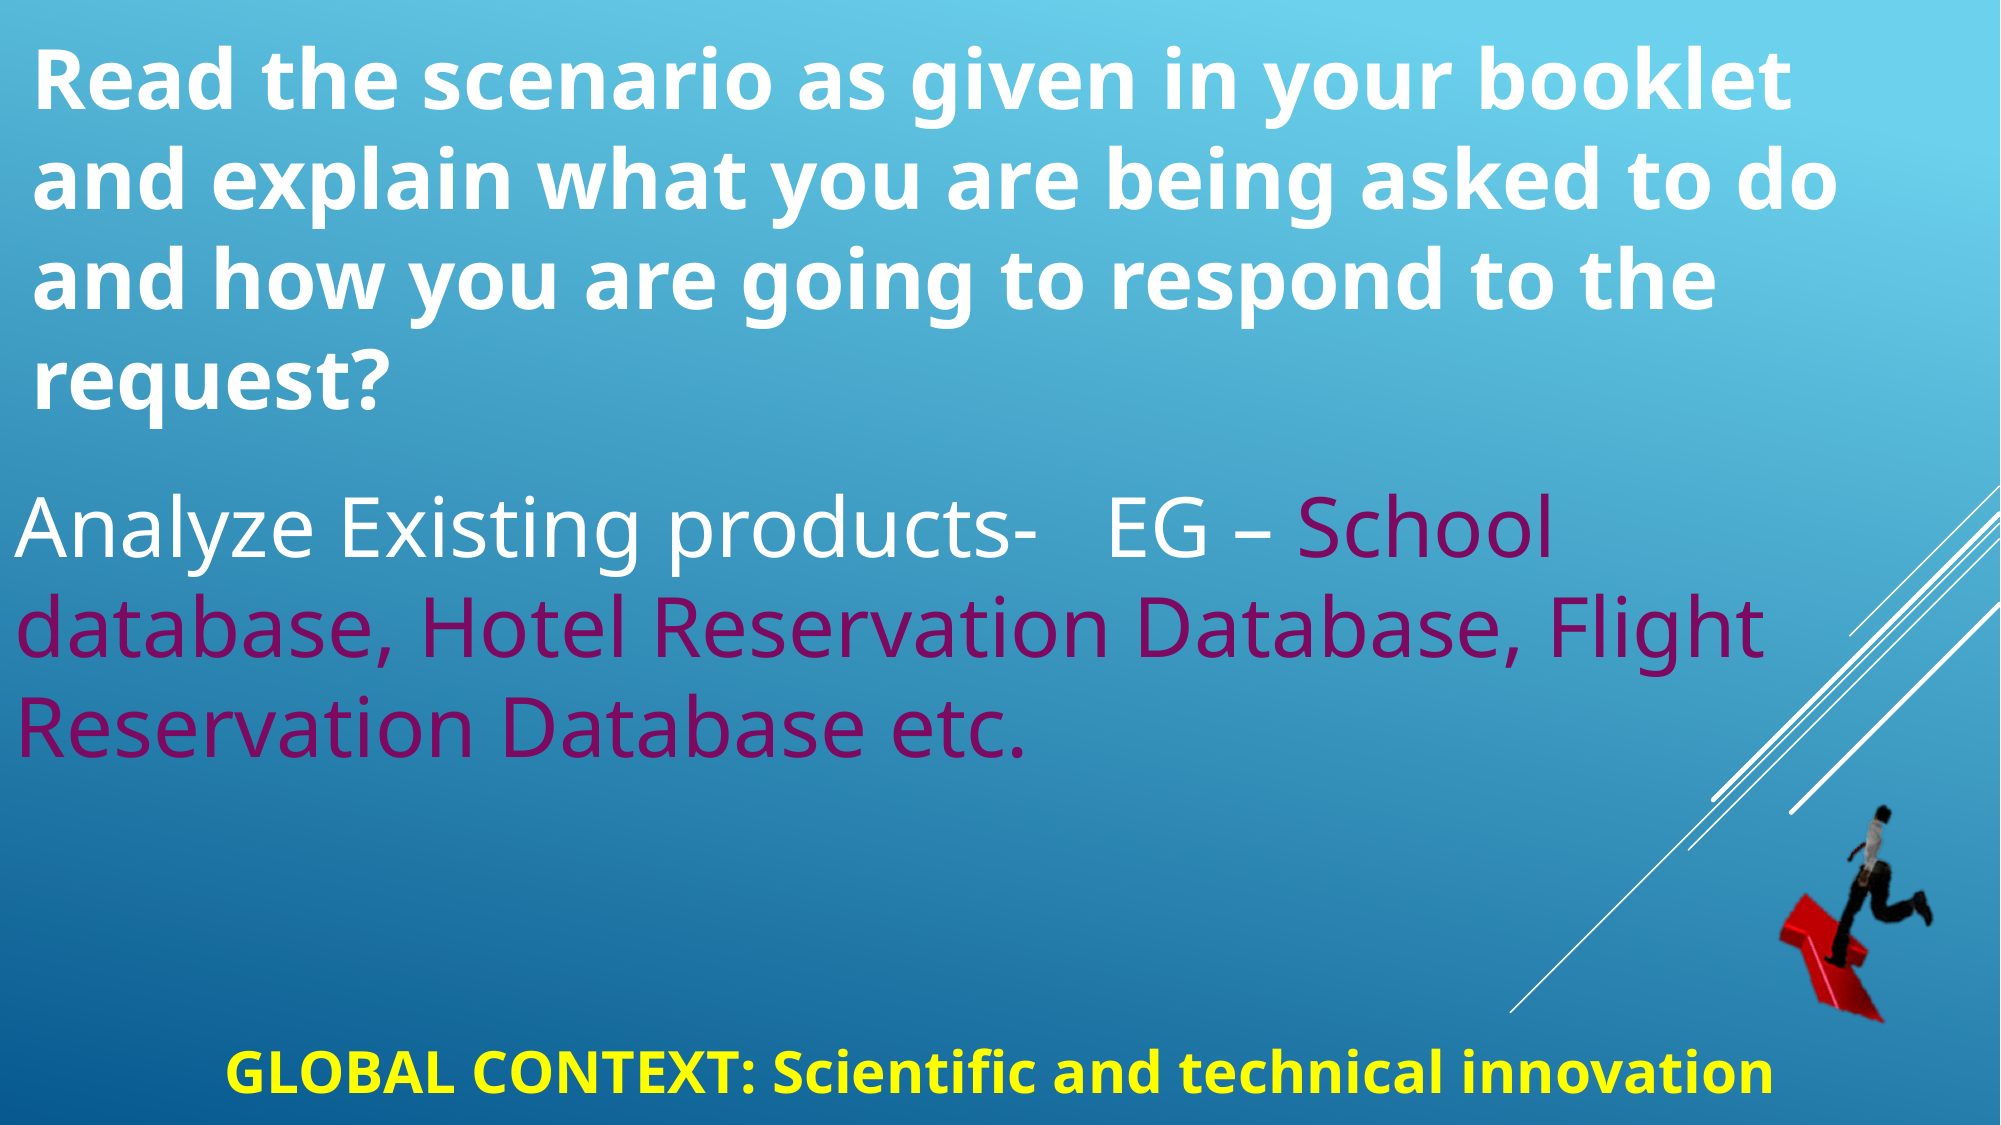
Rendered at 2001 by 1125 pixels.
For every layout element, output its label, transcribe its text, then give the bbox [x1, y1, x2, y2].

text_box Analyze Existing products- EG – School database, Hotel Reservation Database, Flight Reservation Database etc. [0, 466, 1947, 782]
text_box GLOBAL CONTEXT: Scientific and technical innovation [0, 1028, 1654, 1113]
text_box Read the scenario as given in your booklet and explain what you are being asked to do and how you are going to respond to the request? [16, 18, 1907, 466]
picture [1600, 757, 2000, 1125]
